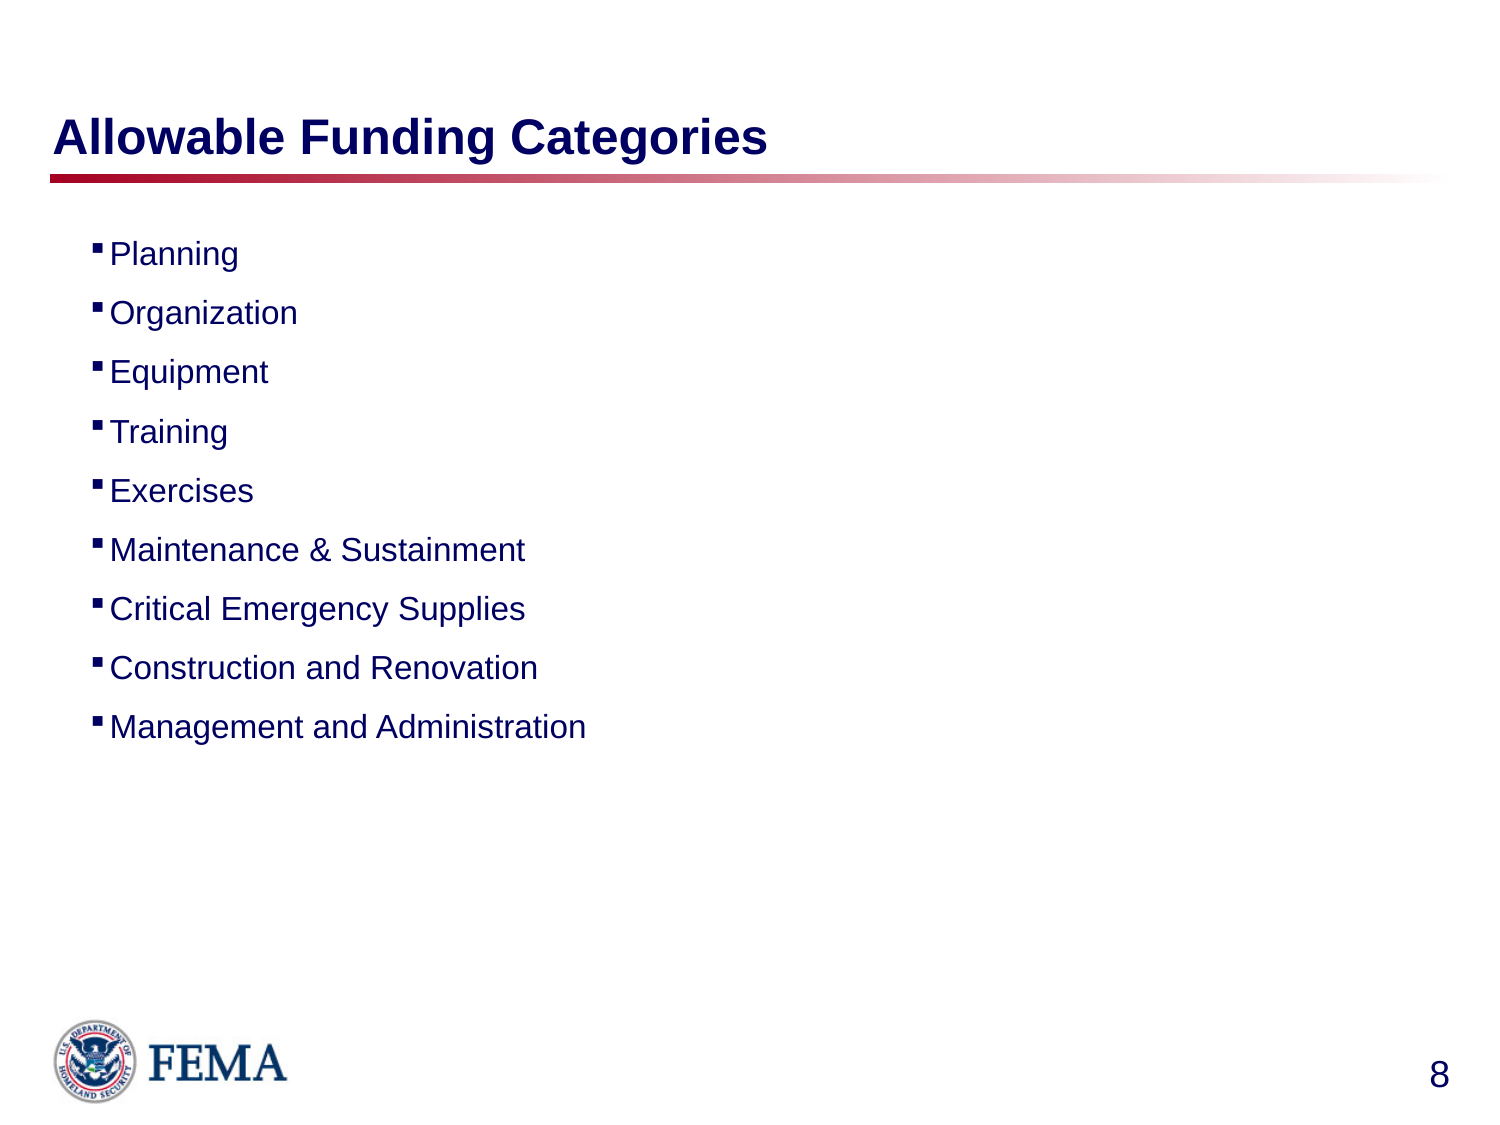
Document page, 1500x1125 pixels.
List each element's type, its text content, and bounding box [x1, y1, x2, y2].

title Allowable Funding Categories [36, 0, 1435, 173]
list Planning Organization Equipment Training Exercises Maintenance & Sustainment Critical Emergency Supplies Construction and Renovation Management and Administration [74, 224, 1426, 968]
slide_number 8 [1099, 1024, 1451, 1103]
picture [51, 1017, 290, 1106]
